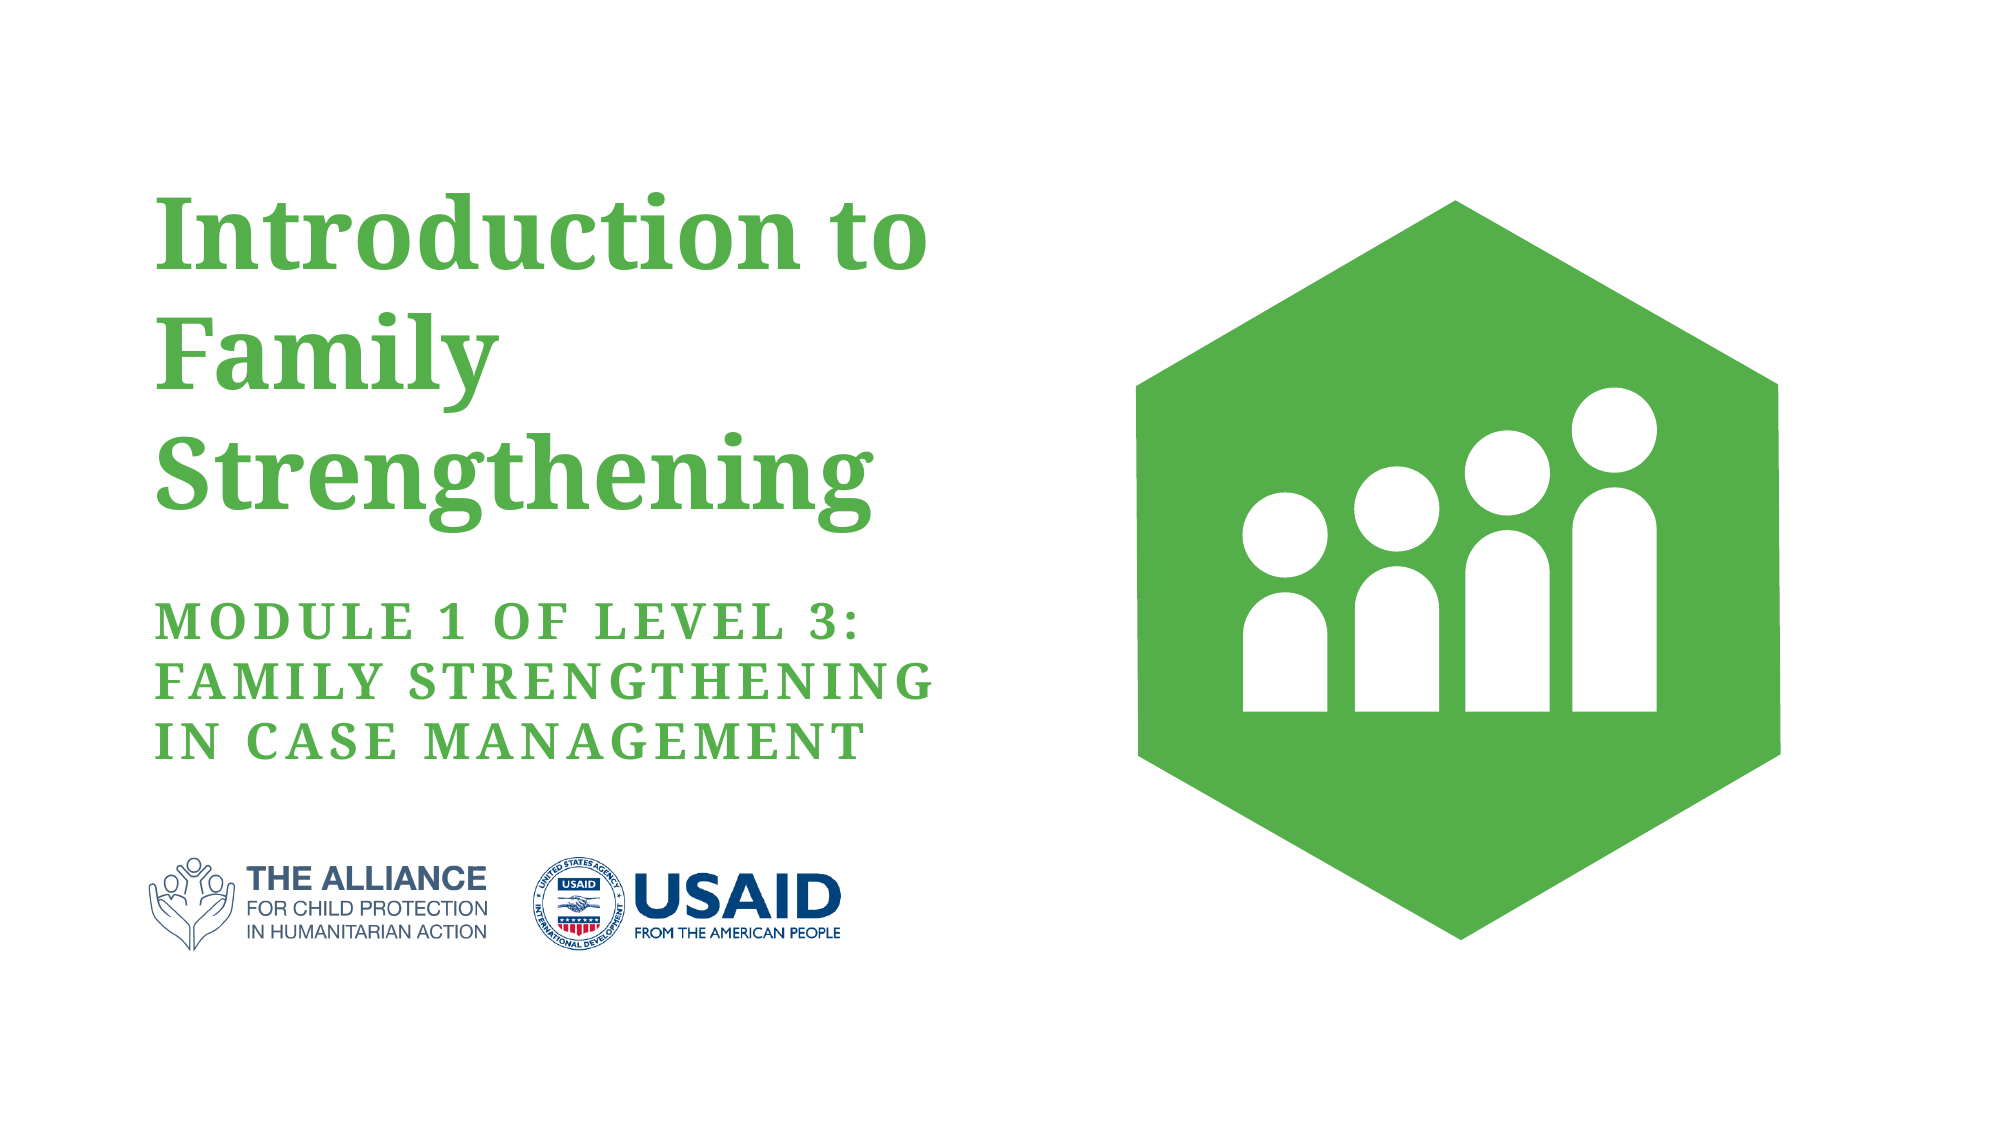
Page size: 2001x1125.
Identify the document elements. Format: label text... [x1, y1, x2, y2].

picture [125, 829, 884, 982]
text_box [1134, 199, 1782, 942]
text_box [1242, 387, 1657, 712]
text_box Introduction to Family Strengthening MODULE 1 OF LEVEL 3: FAMILY STRENGTHENING IN CASE MANAGEMENT [139, 162, 1000, 777]
